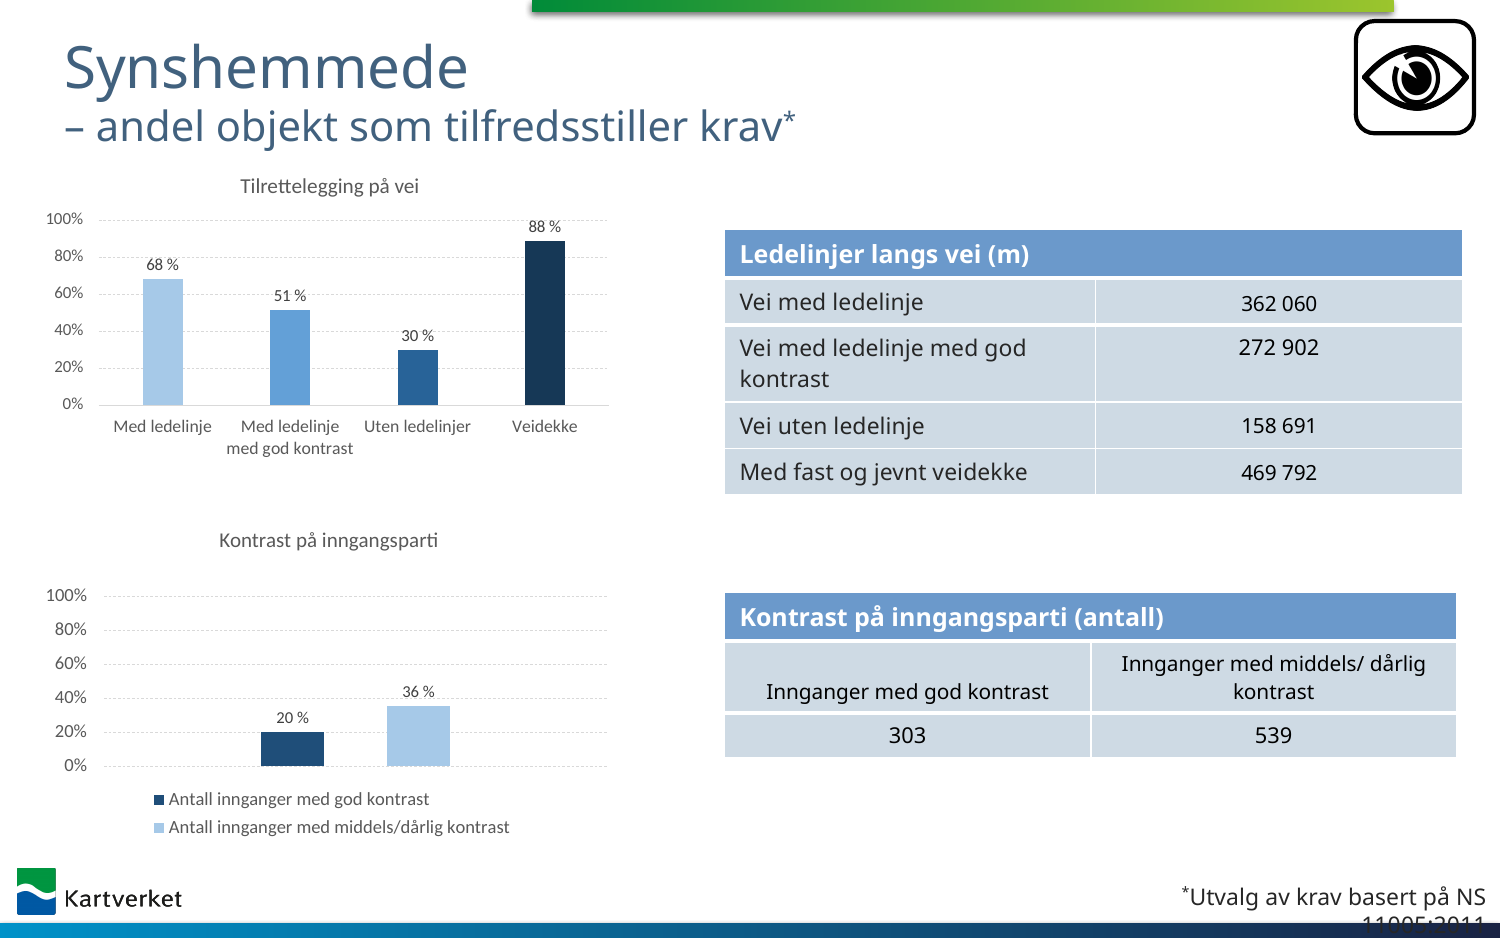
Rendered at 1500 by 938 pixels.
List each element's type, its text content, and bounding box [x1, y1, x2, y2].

picture [41, 520, 617, 846]
table_cell Innganger med middels/ dårlig kontrast [1092, 643, 1456, 711]
text_box Synshemmede – andel objekt som tilfredsstiller krav* [49, 24, 1431, 158]
table_header Kontrast på inngangsparti (antall) [725, 593, 1456, 639]
table_cell Vei med ledelinje med god kontrast [725, 327, 1095, 401]
picture [41, 166, 619, 492]
table_header Ledelinjer langs vei (m) [725, 230, 1462, 276]
table_cell 303 [725, 715, 1090, 757]
table_cell Med fast og jevnt veidekke [725, 449, 1095, 494]
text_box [1355, 20, 1475, 134]
table_cell 539 [1092, 715, 1456, 757]
table_cell 362 060 [1096, 280, 1462, 323]
table_cell 469 792 [1096, 449, 1462, 494]
table_cell Innganger med god kontrast [725, 643, 1090, 711]
table_cell 158 691 [1096, 403, 1462, 448]
table_cell Vei med ledelinje [725, 280, 1095, 323]
table_cell 272 902 [1096, 327, 1462, 401]
table_cell Vei uten ledelinje [725, 403, 1095, 448]
text_box *Utvalg av krav basert på NS 11005:2011 [1068, 873, 1500, 938]
